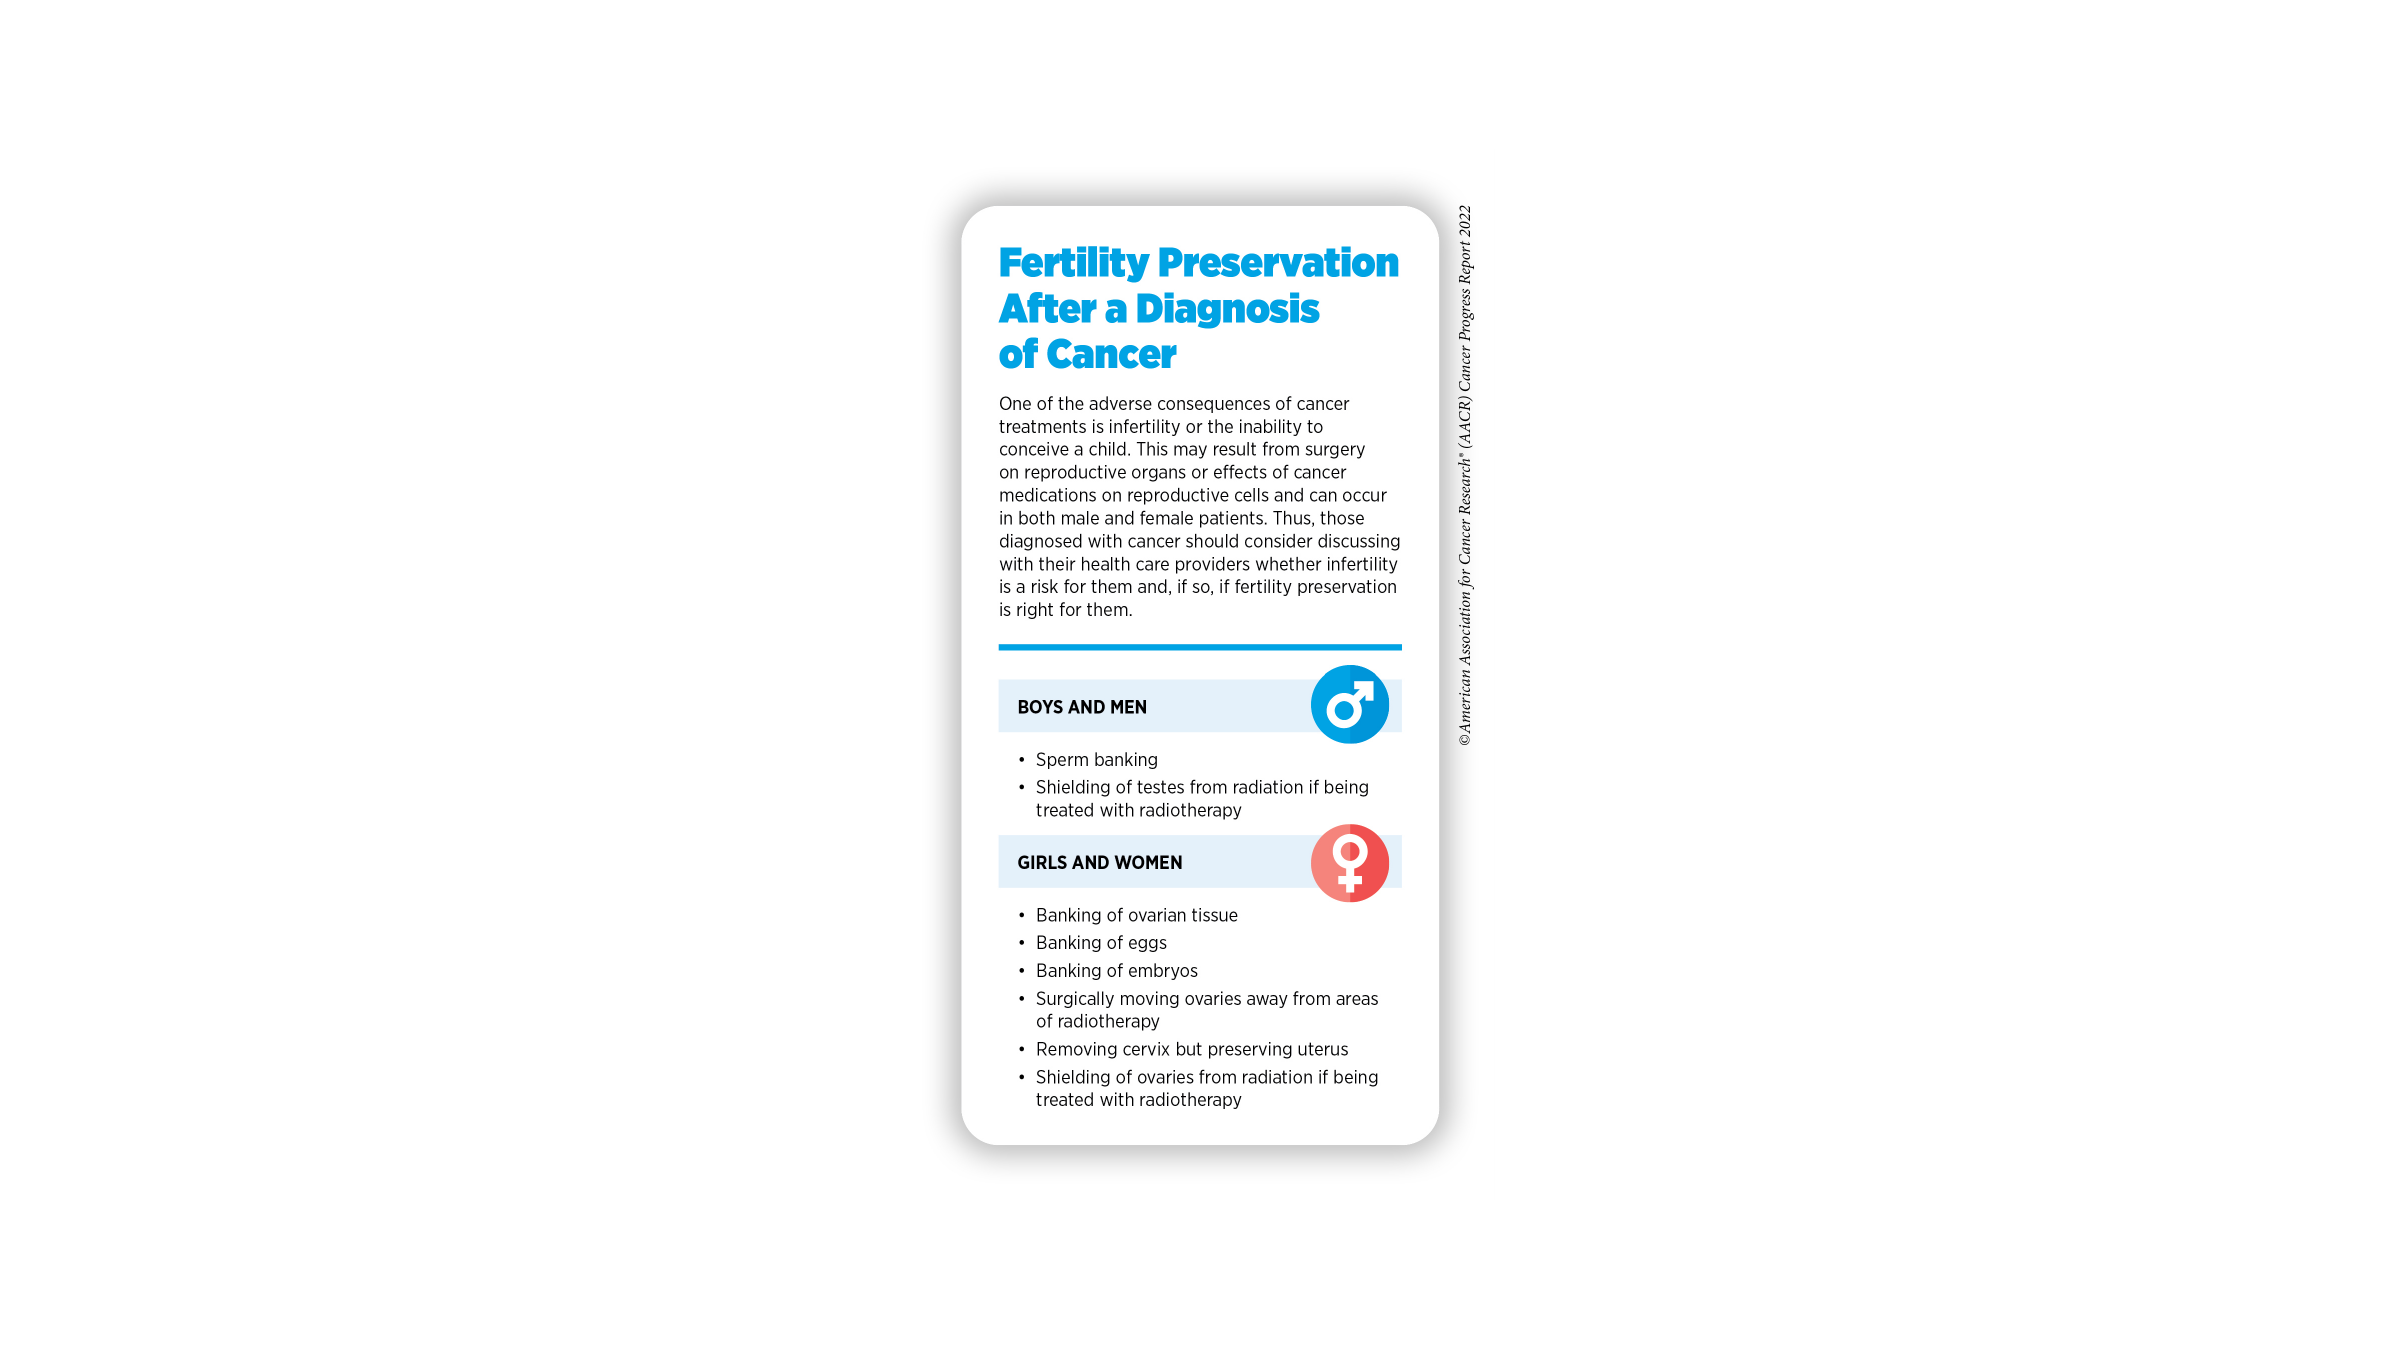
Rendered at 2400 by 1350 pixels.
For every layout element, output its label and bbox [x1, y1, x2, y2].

picture [905, 149, 1495, 1200]
